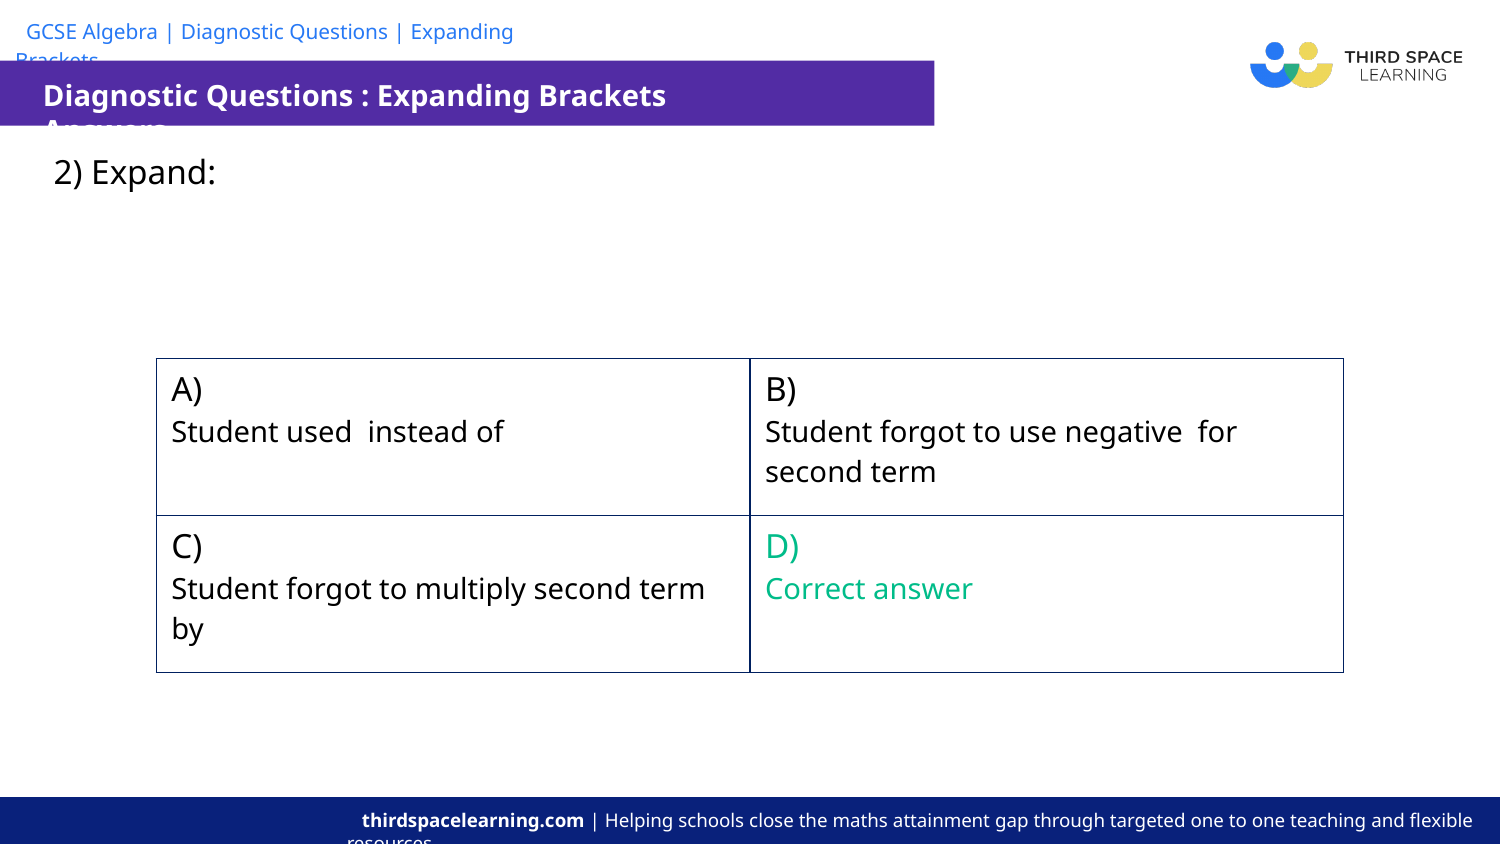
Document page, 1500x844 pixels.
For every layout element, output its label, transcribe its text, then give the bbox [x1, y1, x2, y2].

text_box Diagnostic Questions : Expanding Brackets Answers [27, 61, 778, 162]
picture [1250, 33, 1465, 99]
